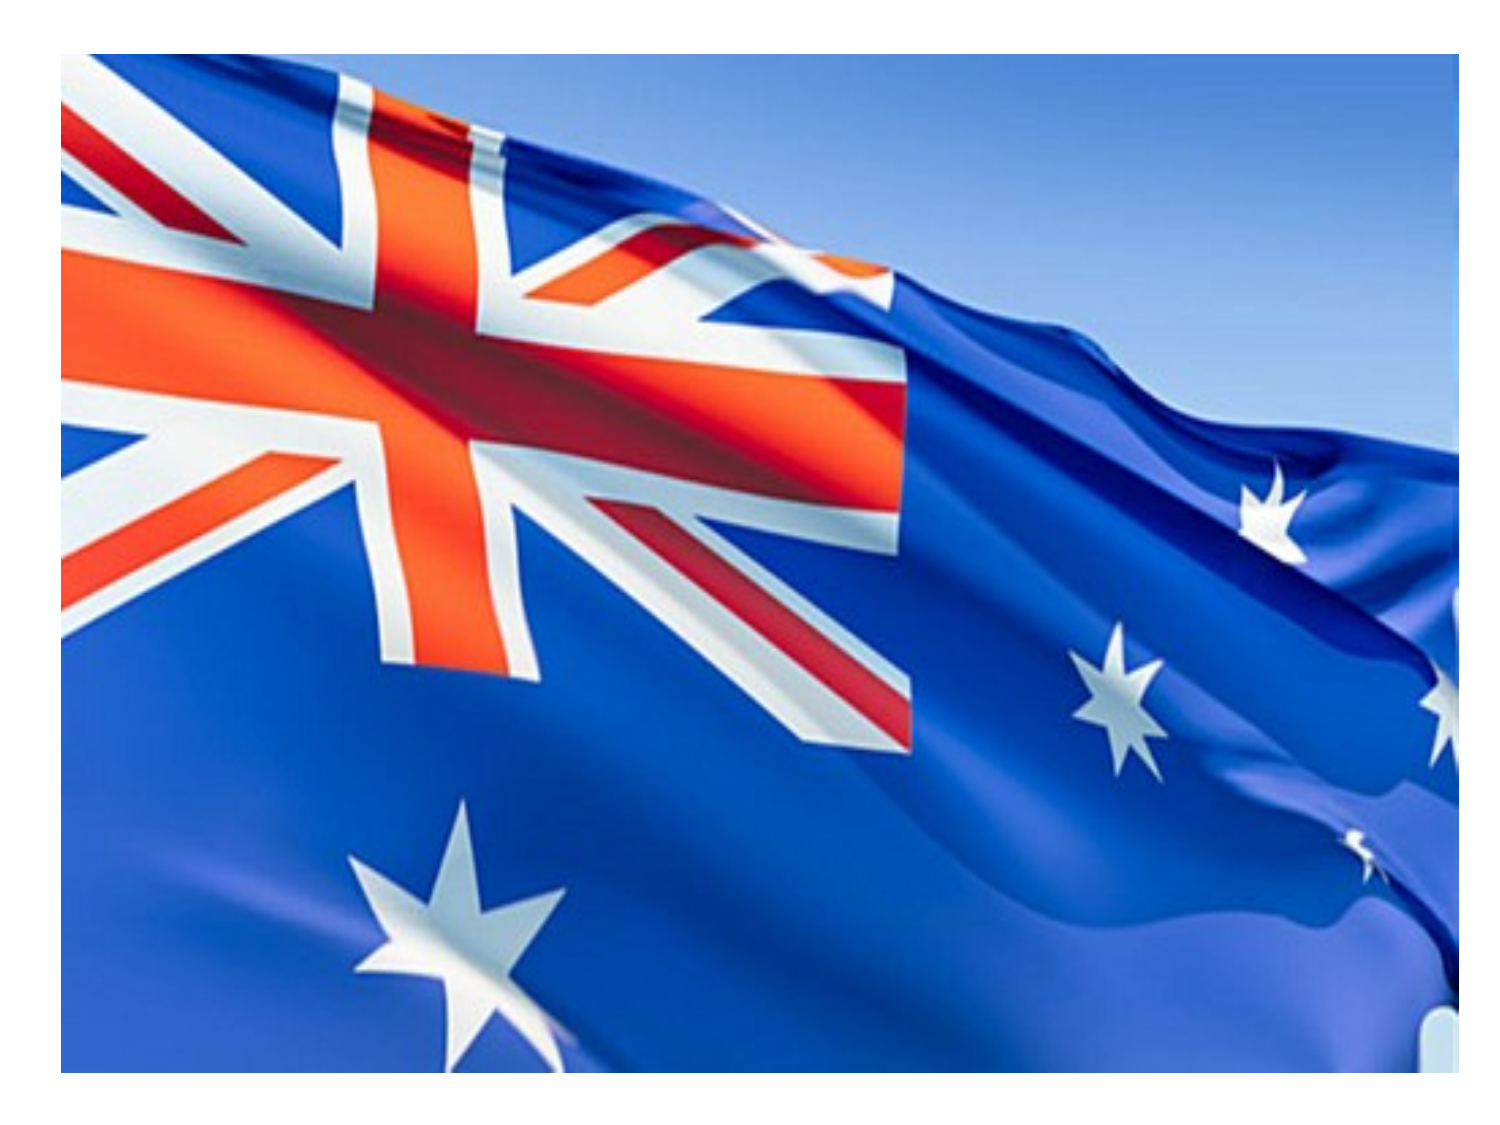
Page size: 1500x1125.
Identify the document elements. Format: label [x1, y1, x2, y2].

picture [61, 54, 1459, 1074]
